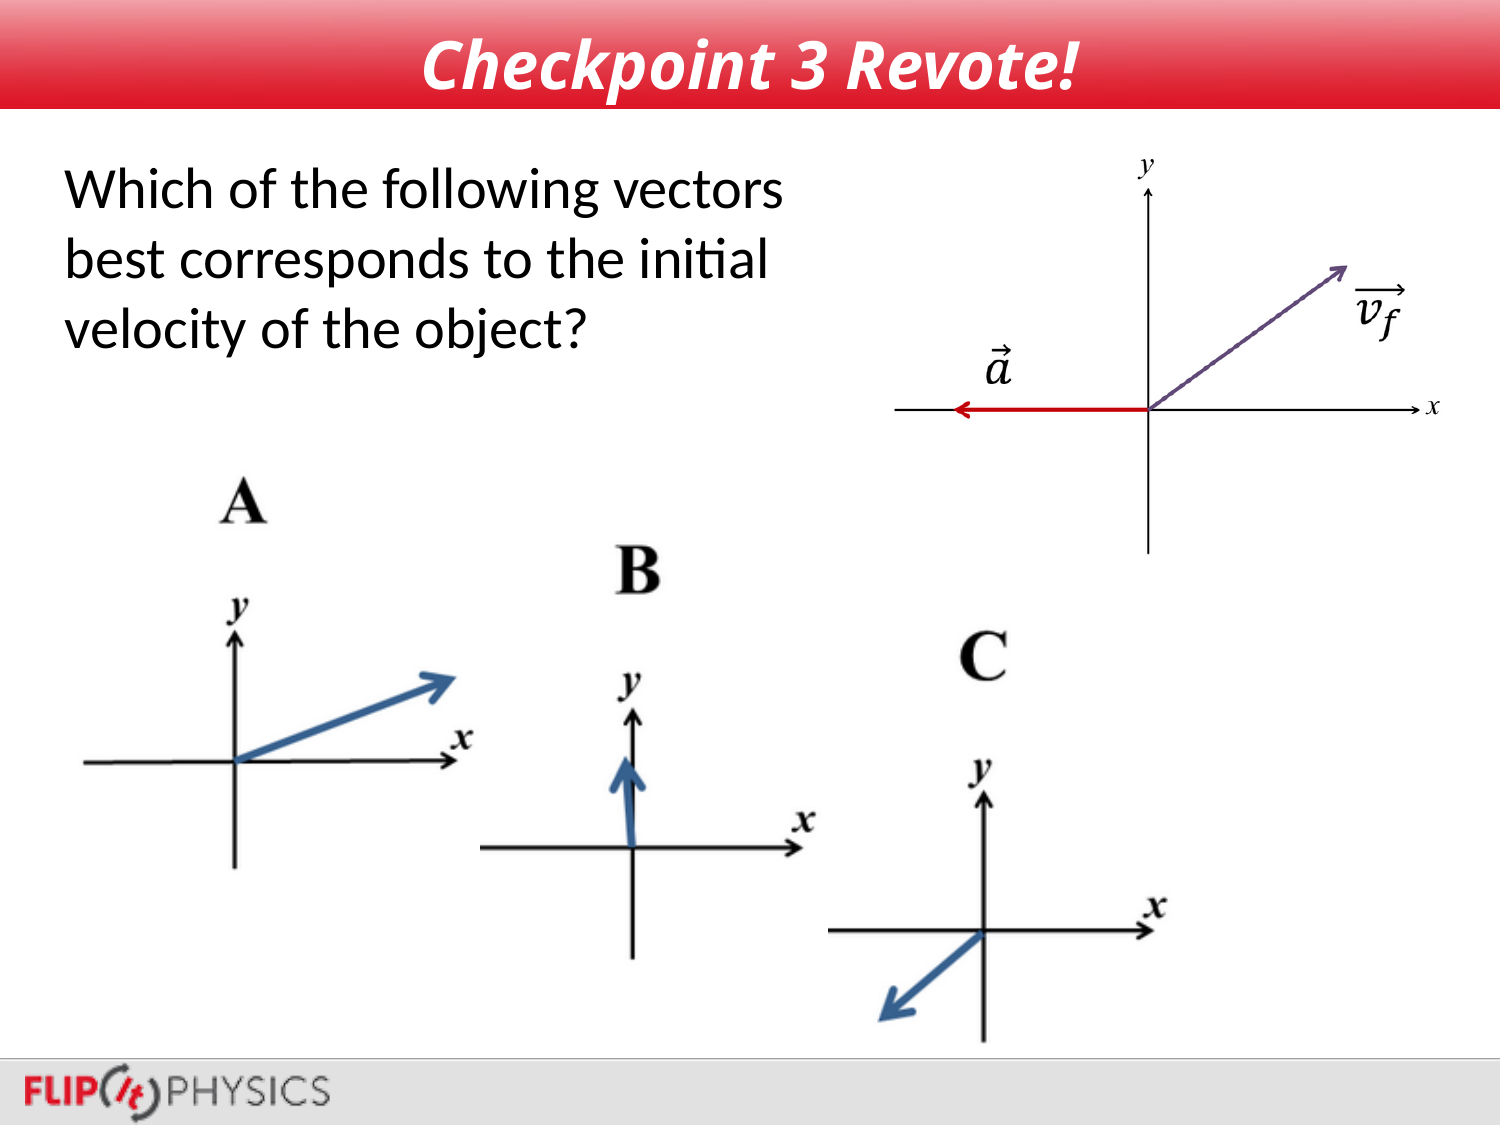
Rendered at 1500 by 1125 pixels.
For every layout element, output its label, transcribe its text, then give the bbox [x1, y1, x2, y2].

picture [867, 147, 1456, 568]
picture [0, 0, 1500, 109]
title Checkpoint 3 Revote! [75, 15, 1425, 91]
list Which of the following vectors best corresponds to the initial velocity of the object? [50, 142, 888, 1020]
picture [74, 454, 1182, 1048]
picture [0, 1058, 1500, 1125]
